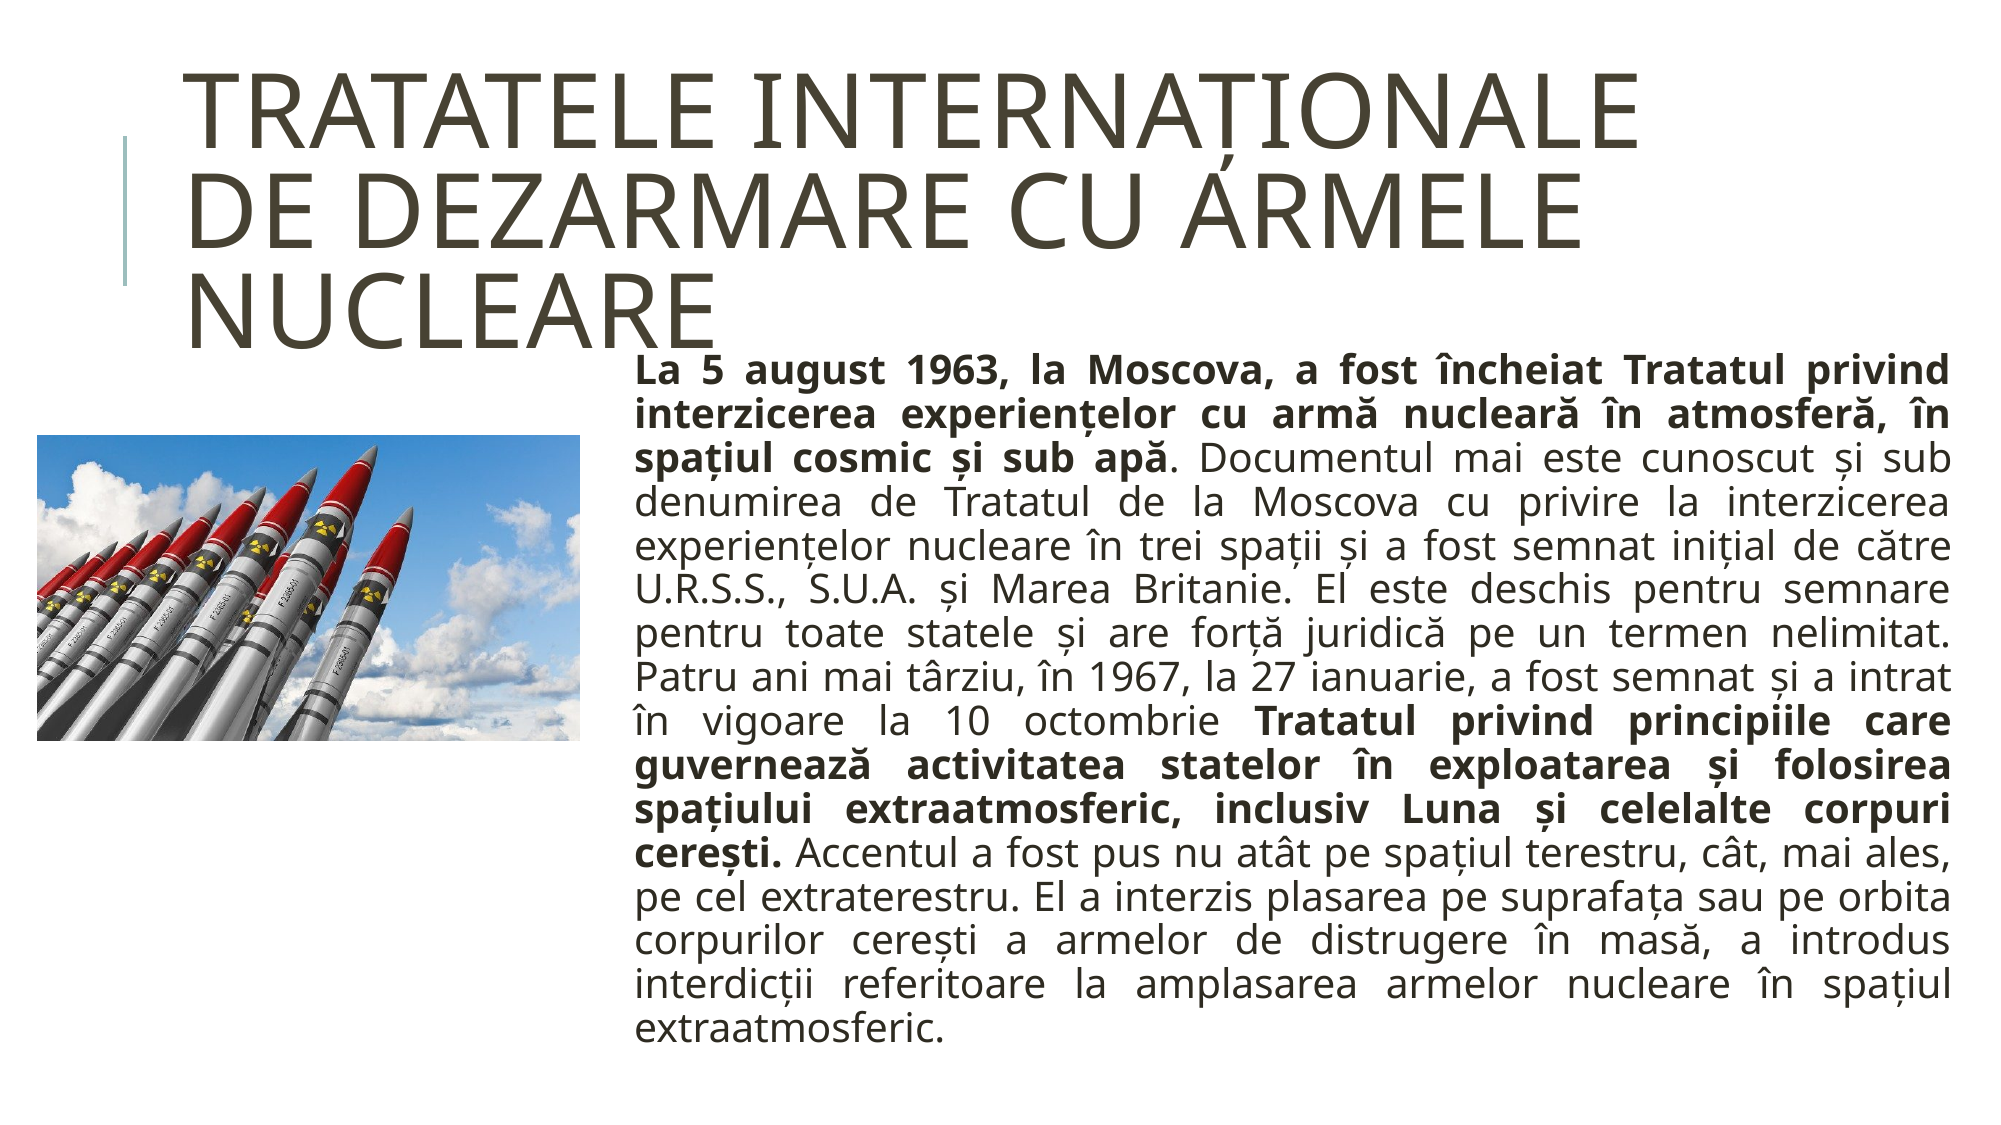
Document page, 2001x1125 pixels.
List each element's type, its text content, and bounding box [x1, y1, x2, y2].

list La 5 august 1963, la Moscova, a fost încheiat Tratatul privind interzicerea experienţelor cu armă nucleară în atmosferă, în spaţiul cosmic şi sub apă. Documentul mai este cunoscut şi sub denumirea de Tratatul de la Moscova cu privire la interzicerea experienţelor nucleare în trei spaţii şi a fost semnat iniţial de către U.R.S.S., S.U.A. şi Marea Britanie. El este deschis pentru semnare pentru toate statele şi are forţă juridică pe un termen nelimitat. Patru ani mai târziu, în 1967, la 27 ianuarie, a fost semnat şi a intrat în vigoare la 10 octombrie Tratatul privind principiile care guvernează activitatea statelor în exploatarea şi folosirea spaţiului extraatmosferic, inclusiv Luna şi celelalte corpuri cereşti. Accentul a fost pus nu atât pe spaţiul terestru, cât, mai ales, pe cel extraterestru. El a interzis plasarea pe suprafaţa sau pe orbita corpurilor cereşti a armelor de distrugere în masă, a introdus interdicţii referitoare la amplasarea armelor nucleare în spaţiul extraatmosferic. [613, 341, 1960, 1060]
picture [37, 435, 581, 741]
title Tratatele internaționale de dezarmare cu armele nucleare [168, 96, 1763, 342]
